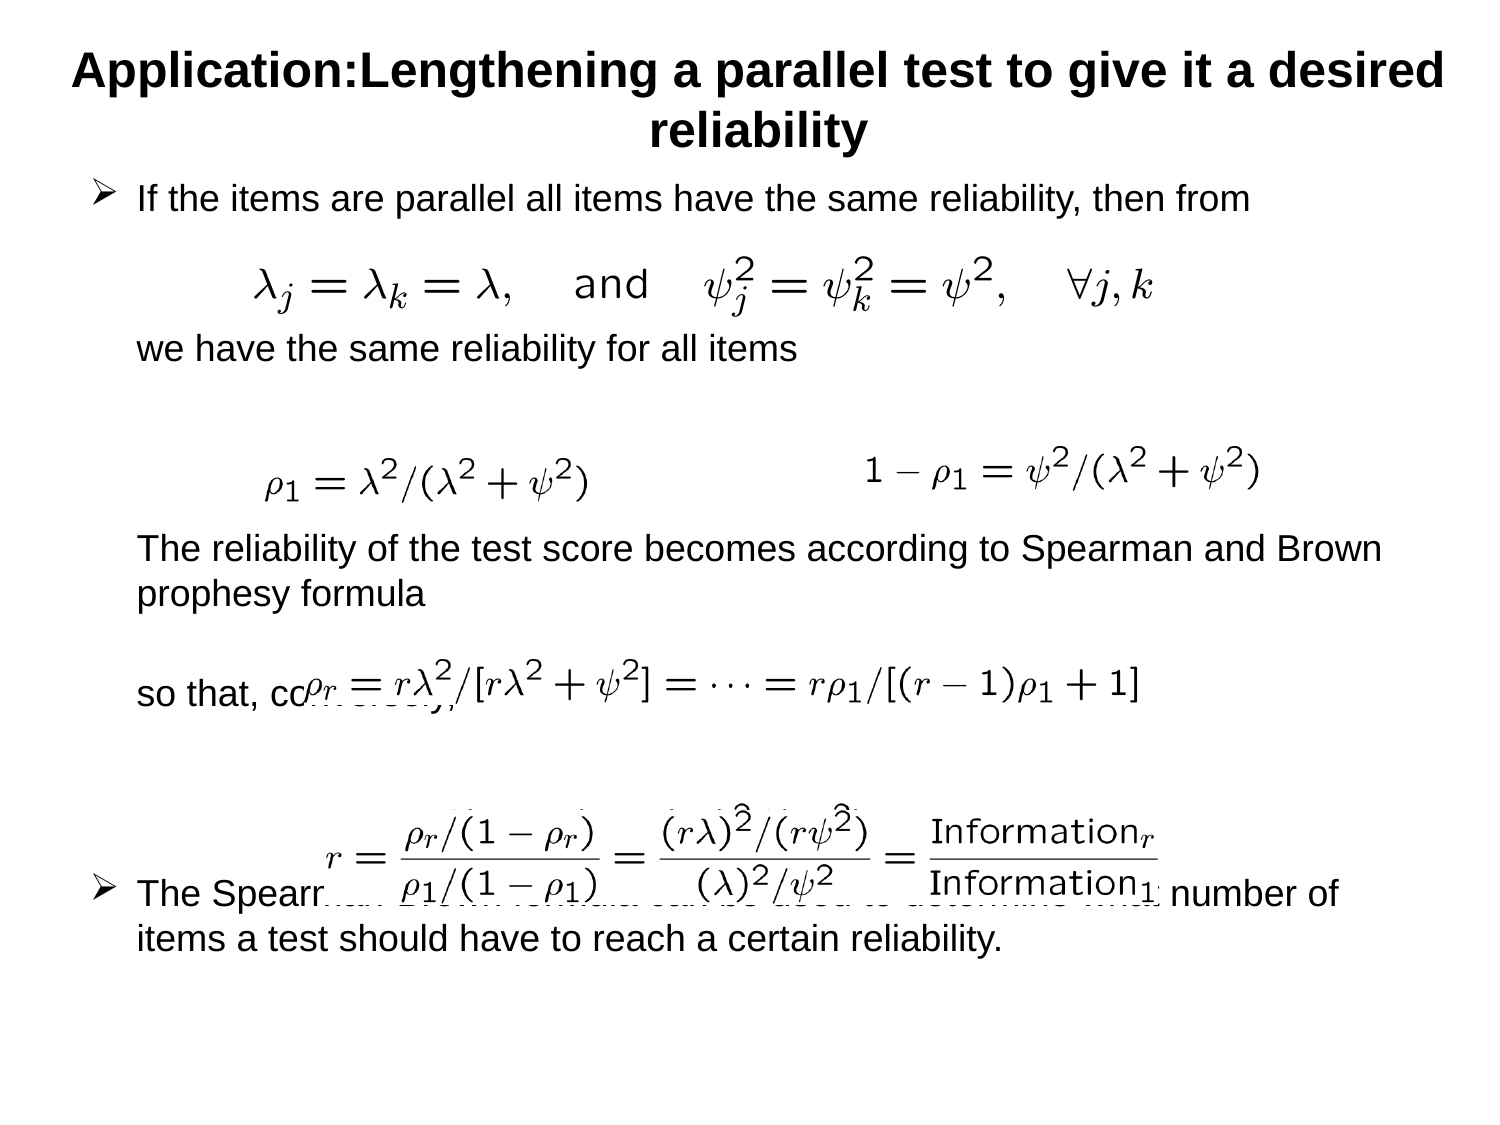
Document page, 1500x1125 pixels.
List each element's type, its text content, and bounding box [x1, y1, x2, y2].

picture [865, 444, 1259, 492]
picture [264, 456, 588, 504]
picture [303, 657, 1138, 705]
picture [254, 255, 1154, 317]
text_box If the items are parallel all items have the same reliability, then from we have the same reliability for all items The reliability of the test score becomes according to Spearman and Brown prophesy formula so that, conversely, The Spearman-Brown formula can be used to determine what number of items a test should have to reach a certain reliability. [0, 66, 1438, 811]
picture [324, 803, 1158, 906]
title Application:Lengthening a parallel test to give it a desired reliability [17, 0, 1500, 162]
